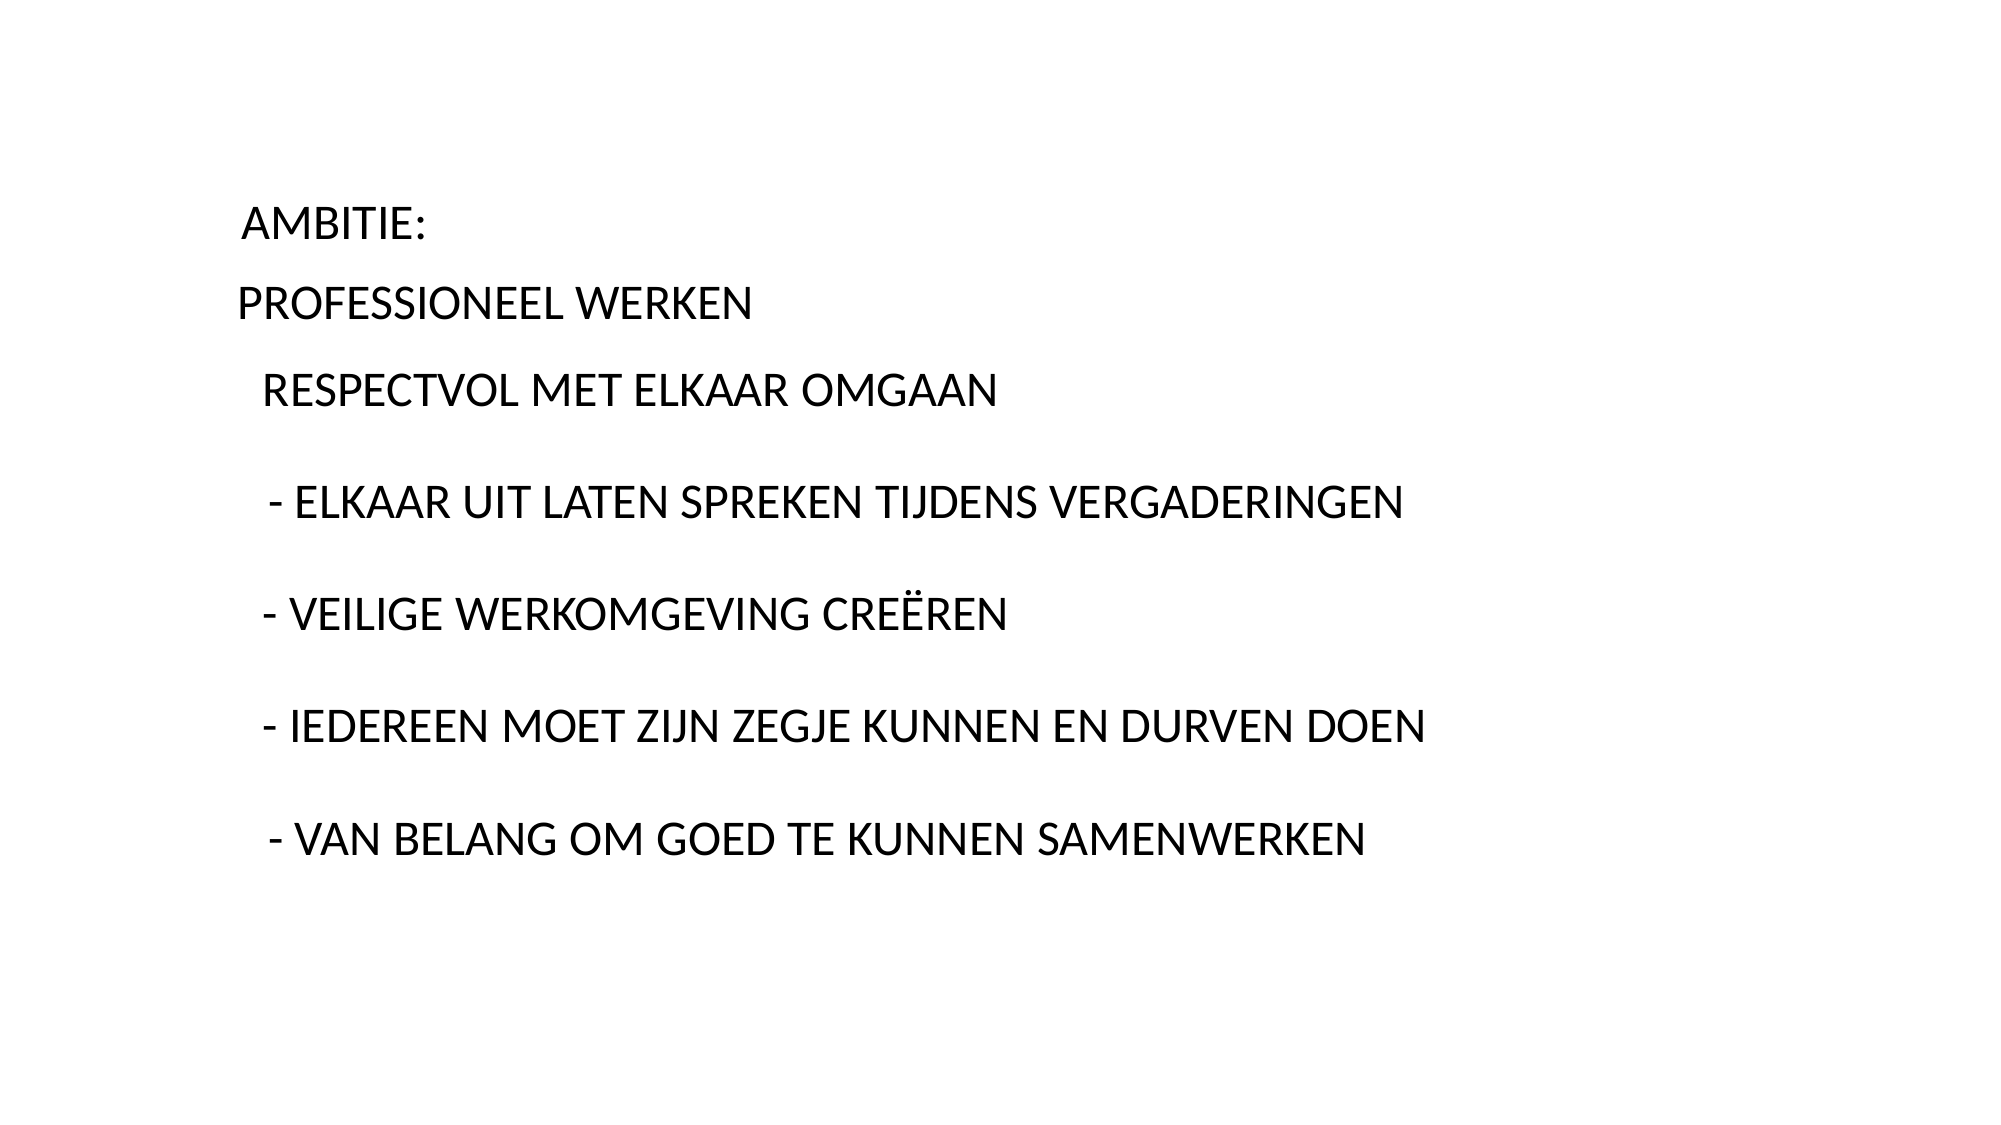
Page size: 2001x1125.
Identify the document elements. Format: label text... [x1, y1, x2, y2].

text_box RESPECTVOL MET ELKAAR OMGAAN [248, 348, 1015, 424]
text_box - IEDEREEN MOET ZIJN ZEGJE KUNNEN EN DURVEN DOEN [248, 685, 1442, 761]
text_box - VEILIGE WERKOMGEVING CREËREN [247, 573, 1415, 648]
text_box - ELKAAR UIT LATEN SPREKEN TIJDENS VERGADERINGEN [253, 460, 1432, 536]
text_box AMBITIE: [226, 181, 443, 257]
text_box - VAN BELANG OM GOED TE KUNNEN SAMENWERKEN [253, 797, 1383, 873]
text_box PROFESSIONEEL WERKEN [223, 261, 770, 337]
